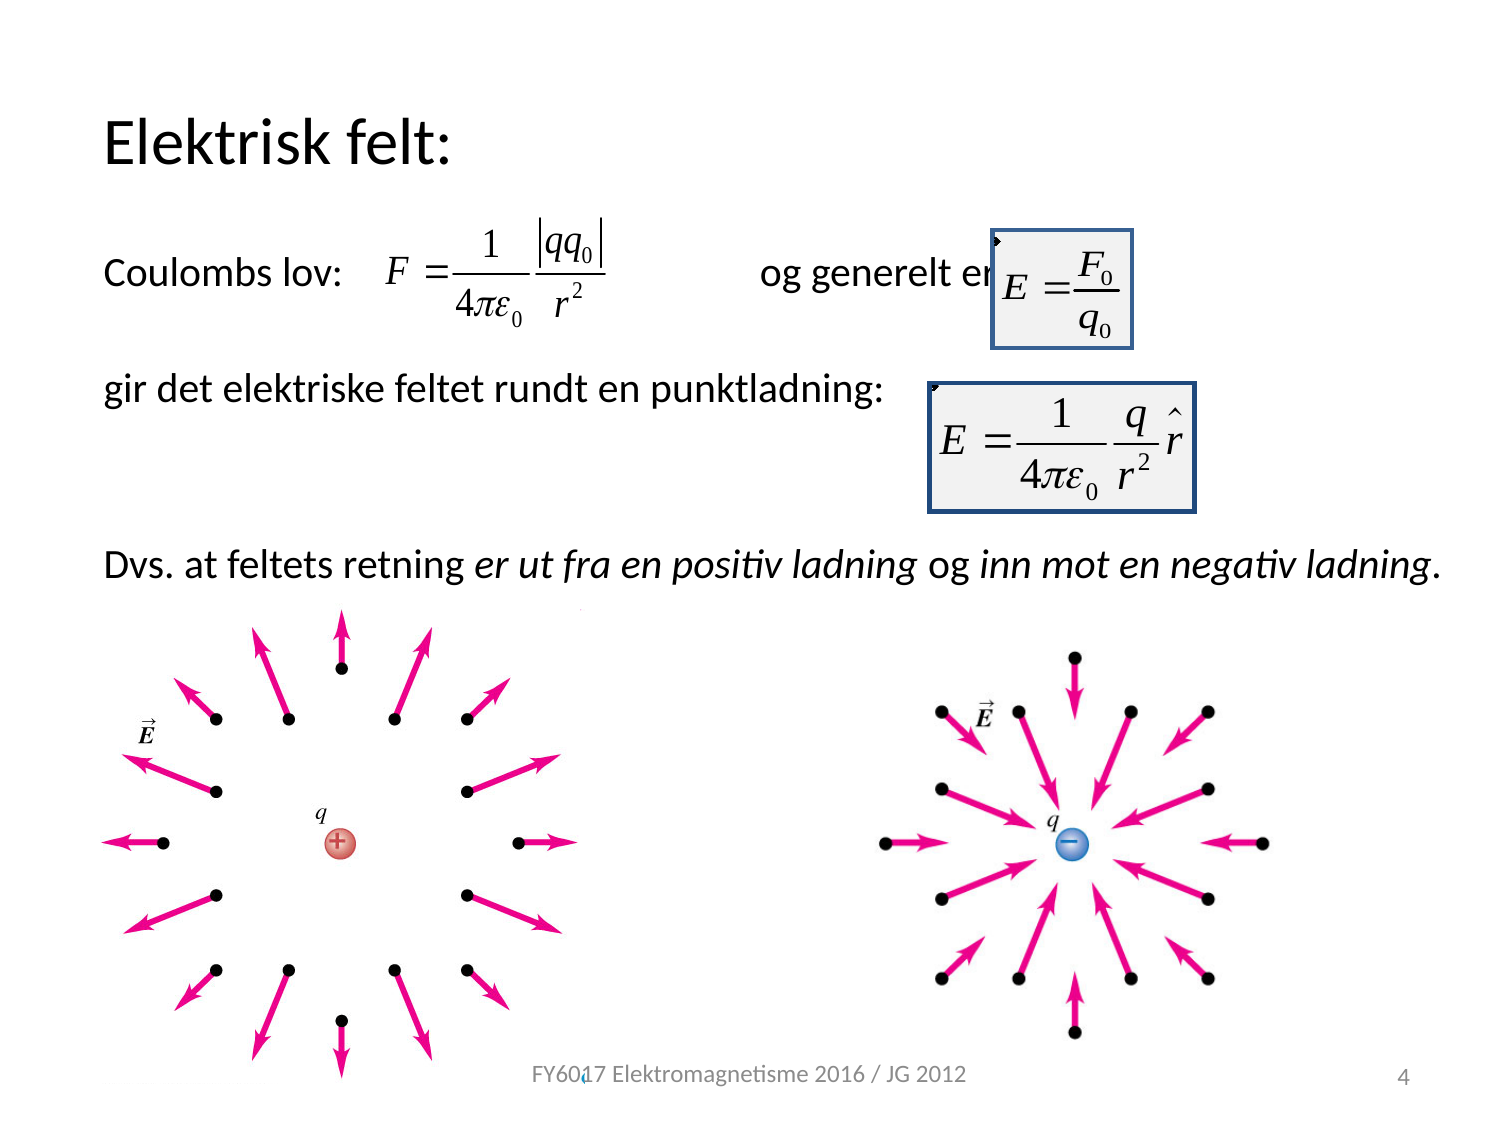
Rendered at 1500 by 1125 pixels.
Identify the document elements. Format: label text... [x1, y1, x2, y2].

picture [99, 597, 585, 1084]
list Elektrisk felt: Coulombs lov: og generelt er gir det elektriske feltet rundt en punktladning: Dvs. at feltets retning er ut fra en positiv ladning og inn mot en negativ ladning. [88, 90, 1483, 1005]
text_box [378, 207, 614, 337]
footer FY6017 Elektromagnetisme 2016 / JG 2012 [512, 1042, 988, 1103]
picture [844, 637, 1280, 1044]
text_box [931, 385, 1193, 510]
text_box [994, 231, 1130, 347]
slide_number 4 [1074, 1045, 1425, 1106]
